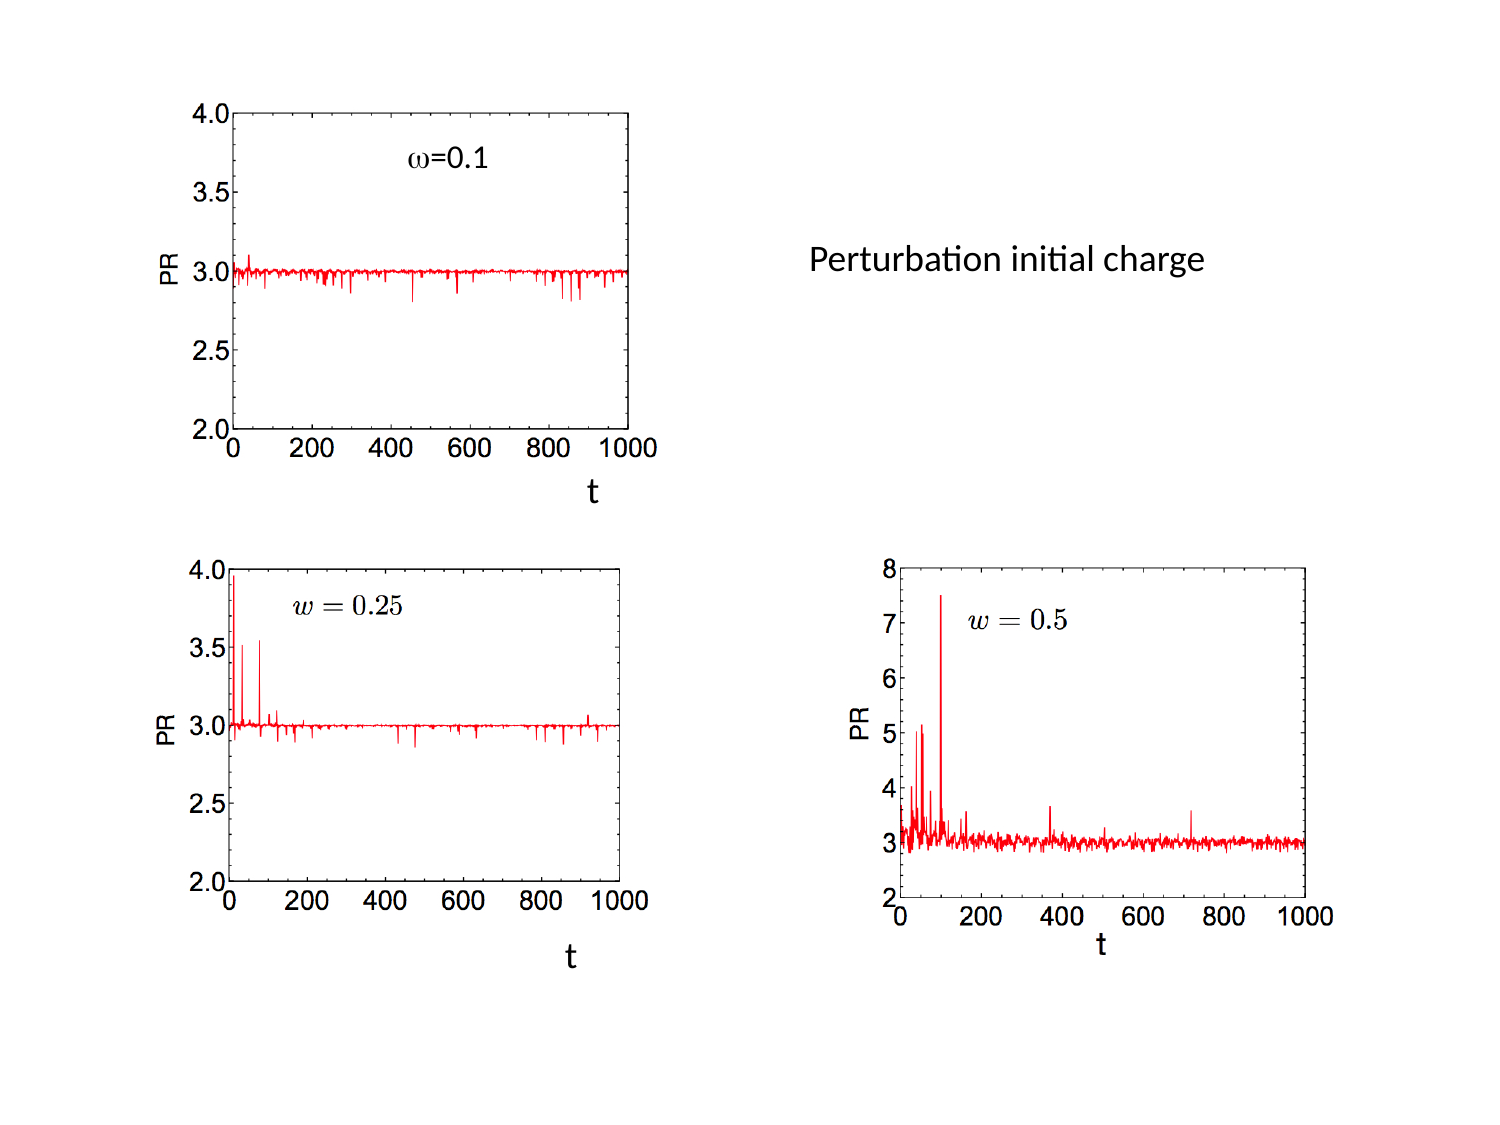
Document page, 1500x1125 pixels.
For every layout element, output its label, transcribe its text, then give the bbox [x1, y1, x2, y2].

picture [143, 551, 656, 925]
picture [143, 94, 664, 468]
text_box t [572, 477, 603, 518]
text_box t [550, 934, 603, 984]
text_box Perturbation initial charge [794, 226, 1304, 287]
picture [821, 551, 1342, 974]
